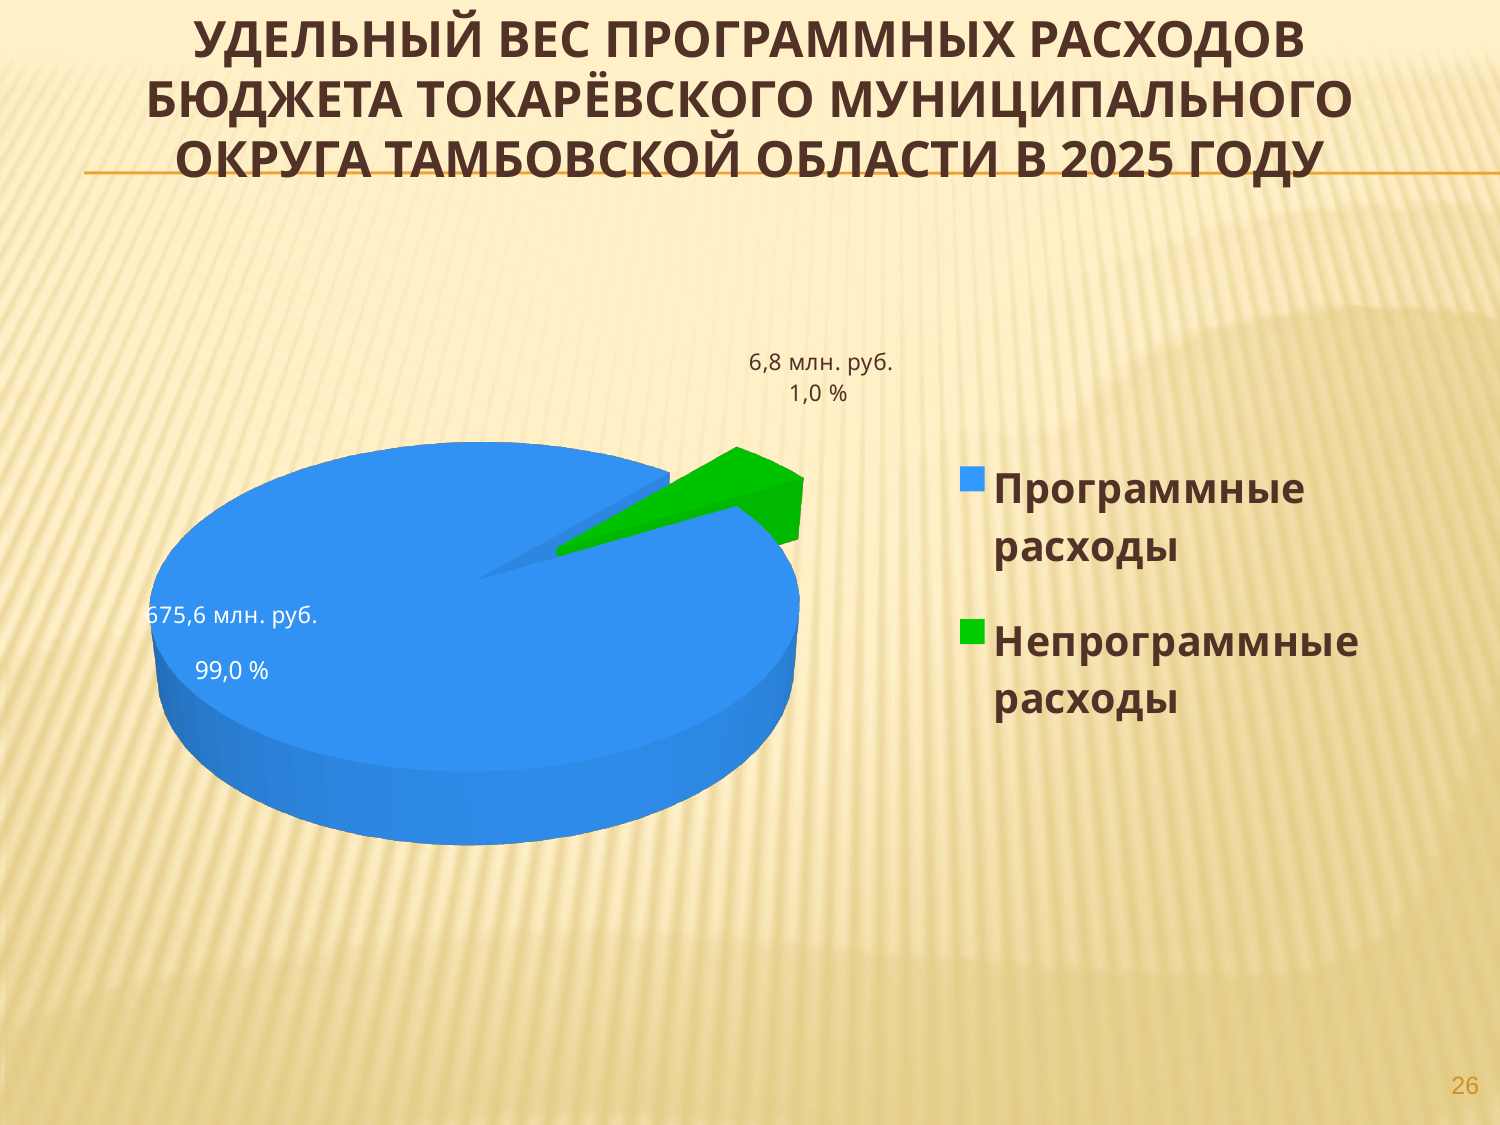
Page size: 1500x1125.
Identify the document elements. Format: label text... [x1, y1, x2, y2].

slide_number 26 [1369, 1061, 1495, 1103]
chart [29, 266, 1460, 1048]
title Удельный вес программных расходов бюджета Токарёвского муниципального округа Тамбовской области в 2025 году [75, 39, 1425, 156]
